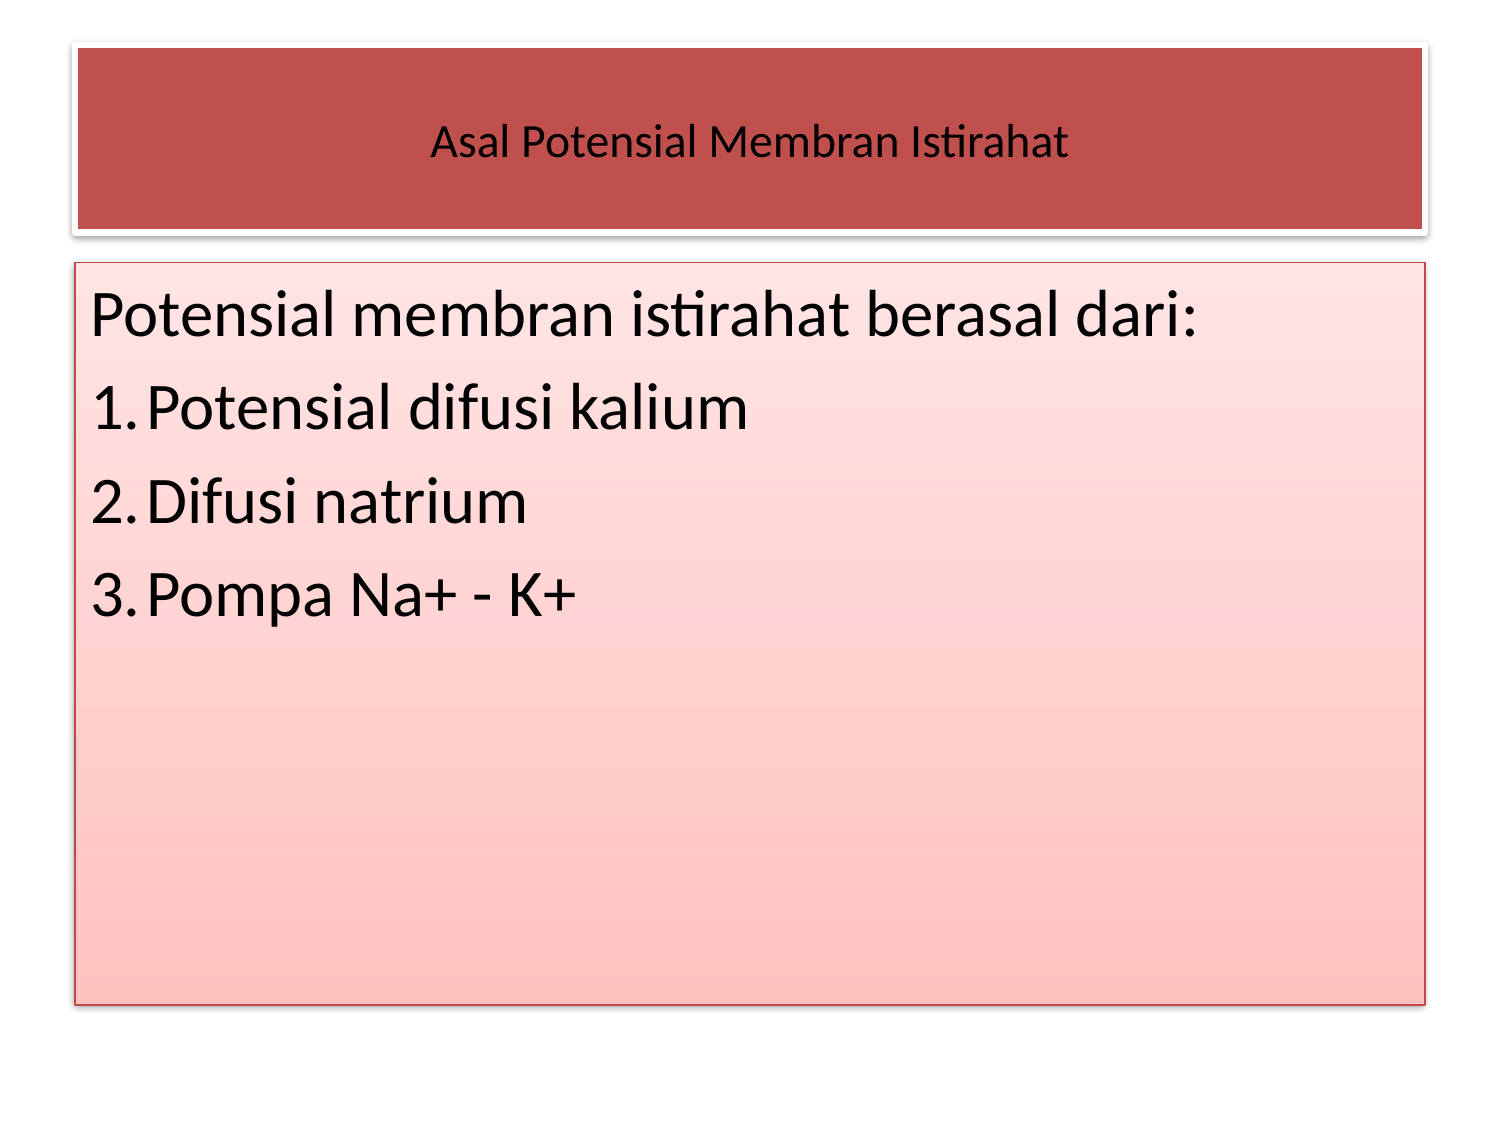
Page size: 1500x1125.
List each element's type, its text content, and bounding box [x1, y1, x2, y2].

list Potensial membran istirahat berasal dari: Potensial difusi kalium Difusi natrium Pompa Na+ - K+ [74, 262, 1426, 1006]
title Asal Potensial Membran Istirahat [72, 42, 1428, 236]
